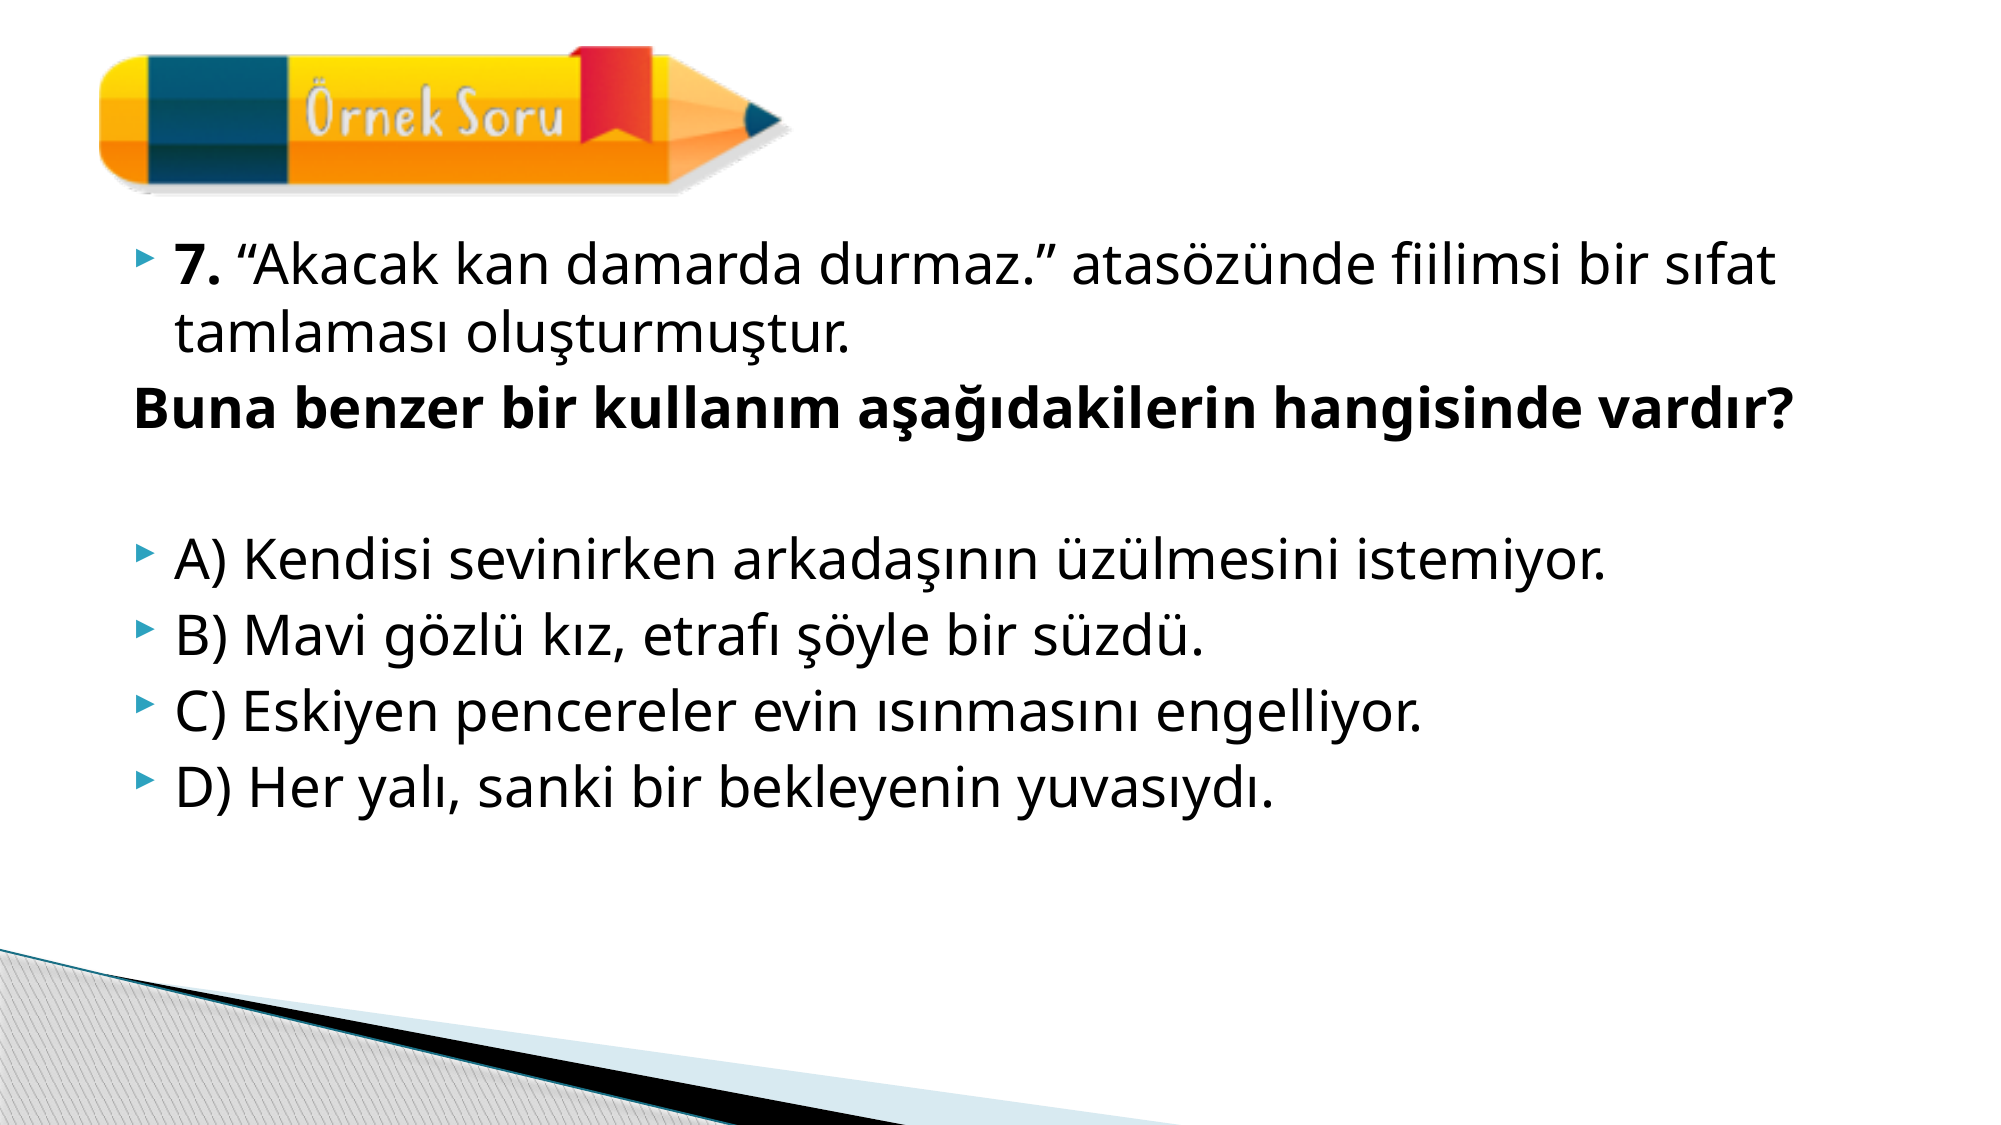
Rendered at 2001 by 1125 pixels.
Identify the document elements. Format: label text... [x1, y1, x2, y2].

picture [99, 46, 794, 199]
list 7. “Akacak kan damarda durmaz.” atasözünde fiilimsi bir sıfat tamlaması oluşturmuştur. Buna benzer bir kullanım aşağıdakilerin hangisinde vardır? A) Kendisi sevinirken arkadaşının üzülmesini istemiyor. B) Mavi gözlü kız, etrafı şöyle bir süzdü. C) Eskiyen pencereler evin ısınmasını engelliyor. D) Her yalı, sanki bir bekleyenin yuvasıydı. [99, 221, 1900, 986]
